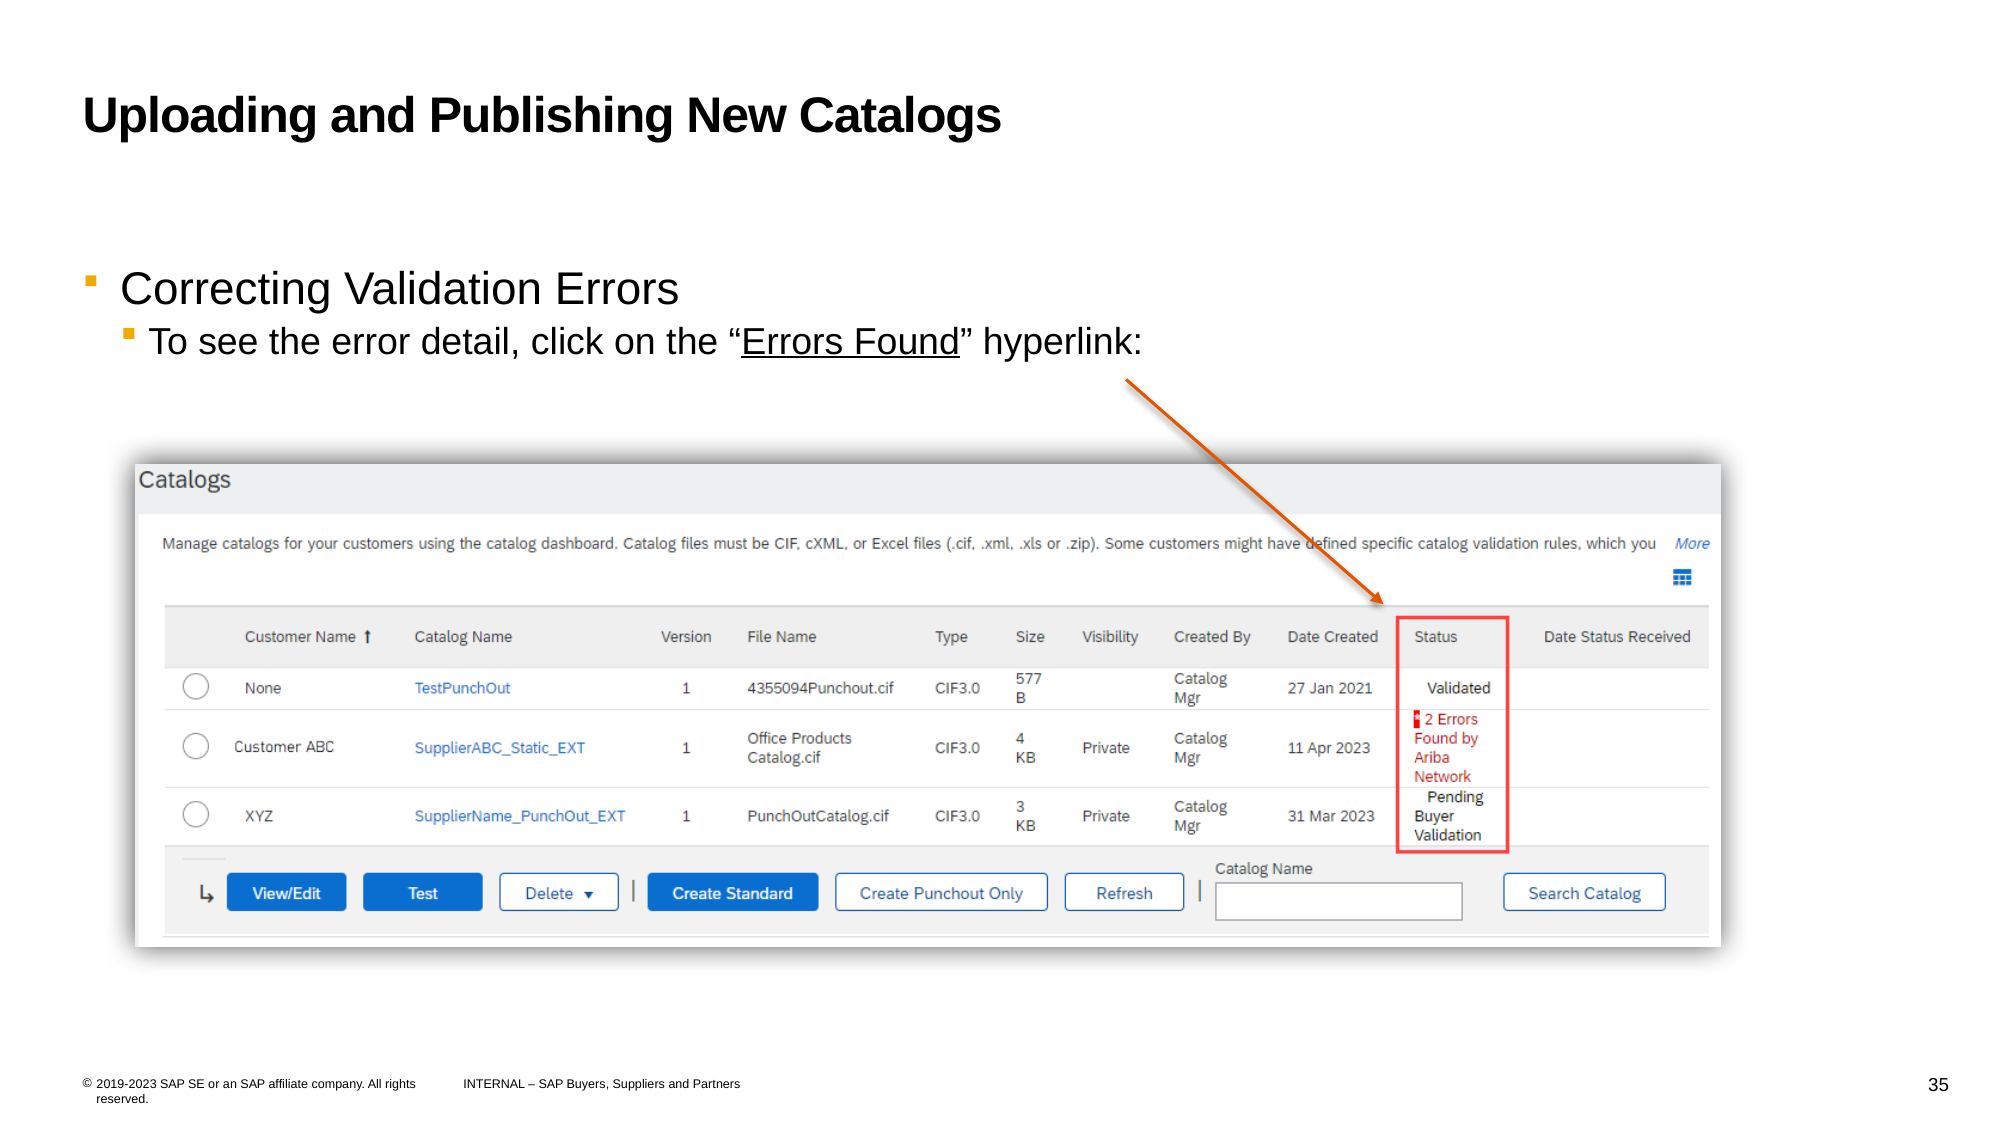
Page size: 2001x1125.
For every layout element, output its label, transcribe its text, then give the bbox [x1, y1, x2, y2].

title Uploading and Publishing New Catalogs [82, 82, 1918, 144]
picture [135, 463, 1721, 947]
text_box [1125, 379, 1384, 605]
list Correcting Validation Errors To see the error detail, click on the “Errors Found” hyperlink: [82, 265, 1918, 1040]
